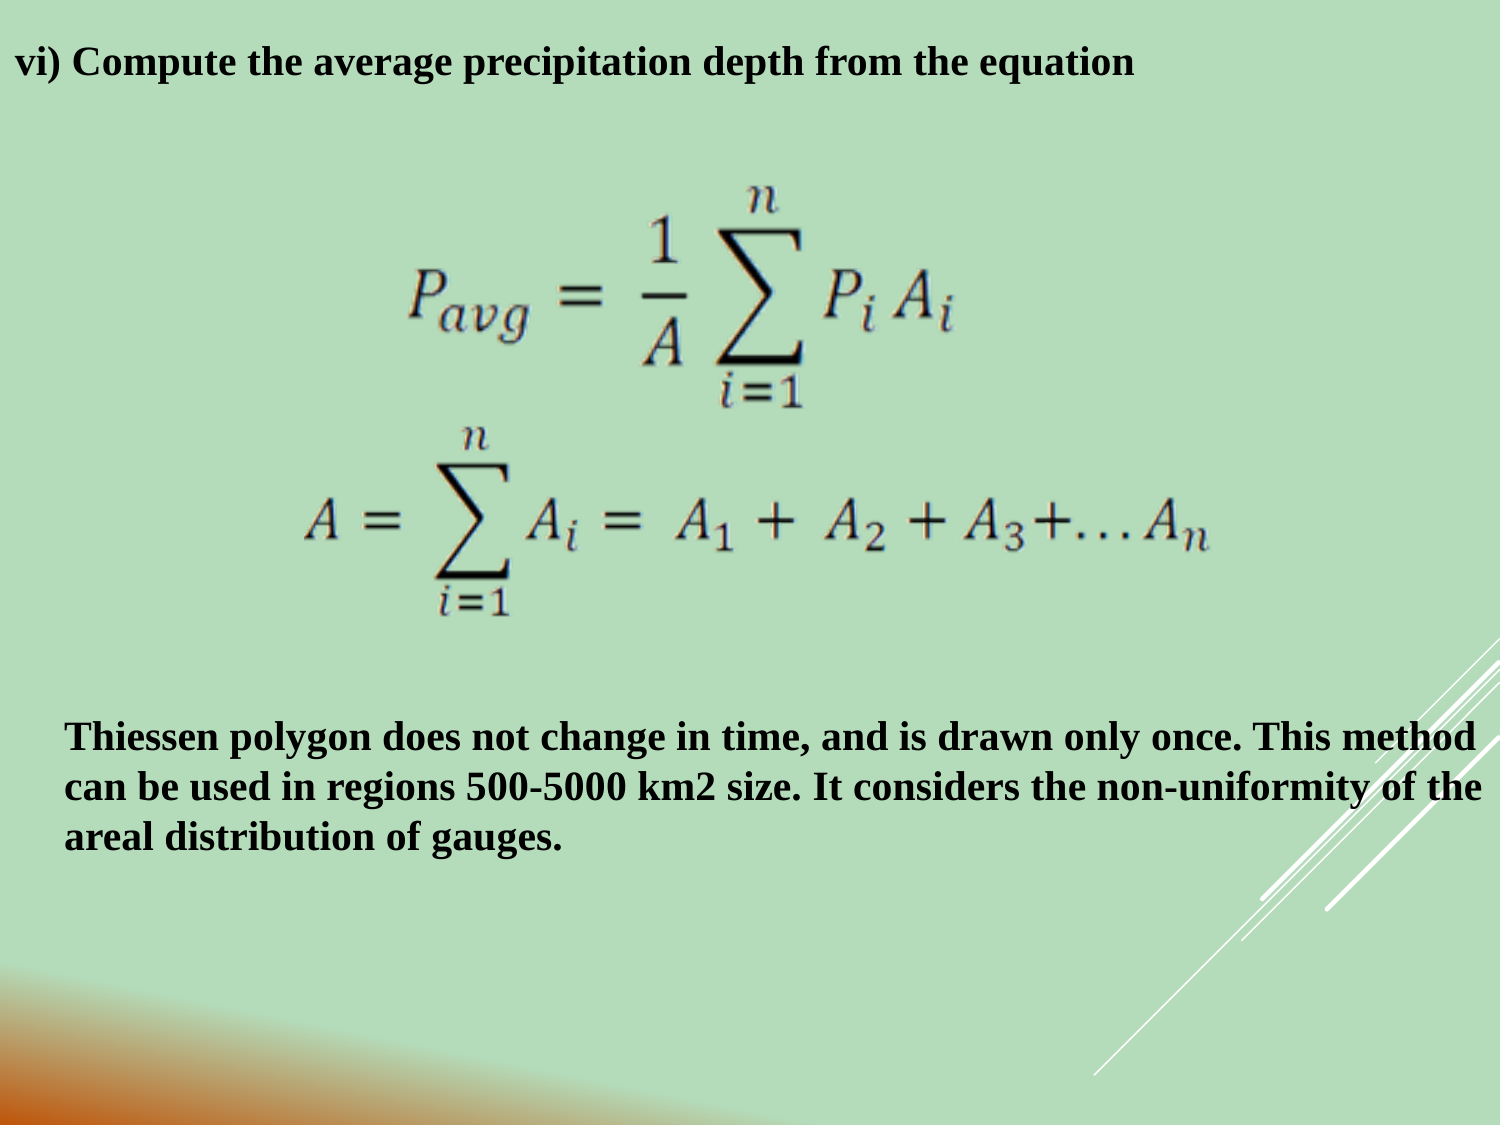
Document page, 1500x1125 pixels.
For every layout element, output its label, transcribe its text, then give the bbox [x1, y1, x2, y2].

text_box vi) Compute the average precipitation depth from the equation [0, 25, 1315, 91]
text_box Thiessen polygon does not change in time, and is drawn only once. This method can be used in regions 500-5000 km2 size. It considers the non-uniformity of the areal distribution of gauges. [49, 701, 1500, 867]
picture [303, 178, 1215, 627]
